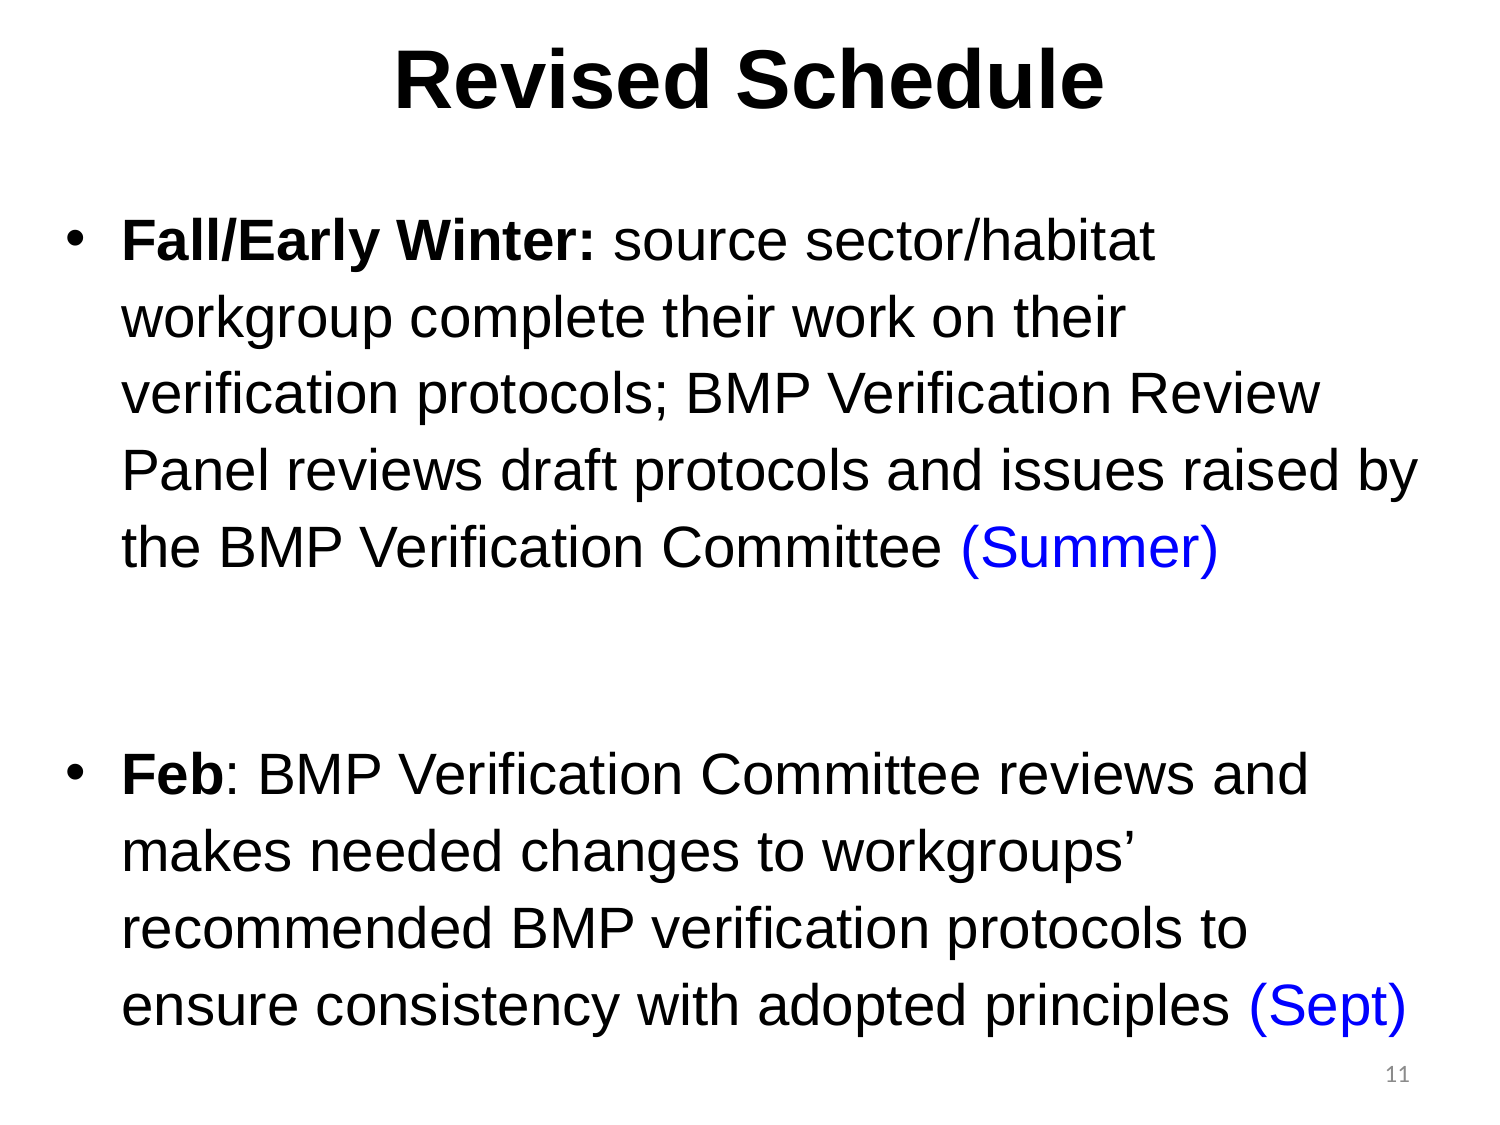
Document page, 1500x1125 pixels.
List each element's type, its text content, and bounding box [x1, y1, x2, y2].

list Fall/Early Winter: source sector/habitat workgroup complete their work on their verification protocols; BMP Verification Review Panel reviews draft protocols and issues raised by the BMP Verification Committee (Summer) Feb: BMP Verification Committee reviews and makes needed changes to workgroups’ recommended BMP verification protocols to ensure consistency with adopted principles (Sept) [50, 187, 1438, 1125]
slide_number 11 [1074, 1042, 1425, 1103]
title Revised Schedule [75, 0, 1425, 150]
